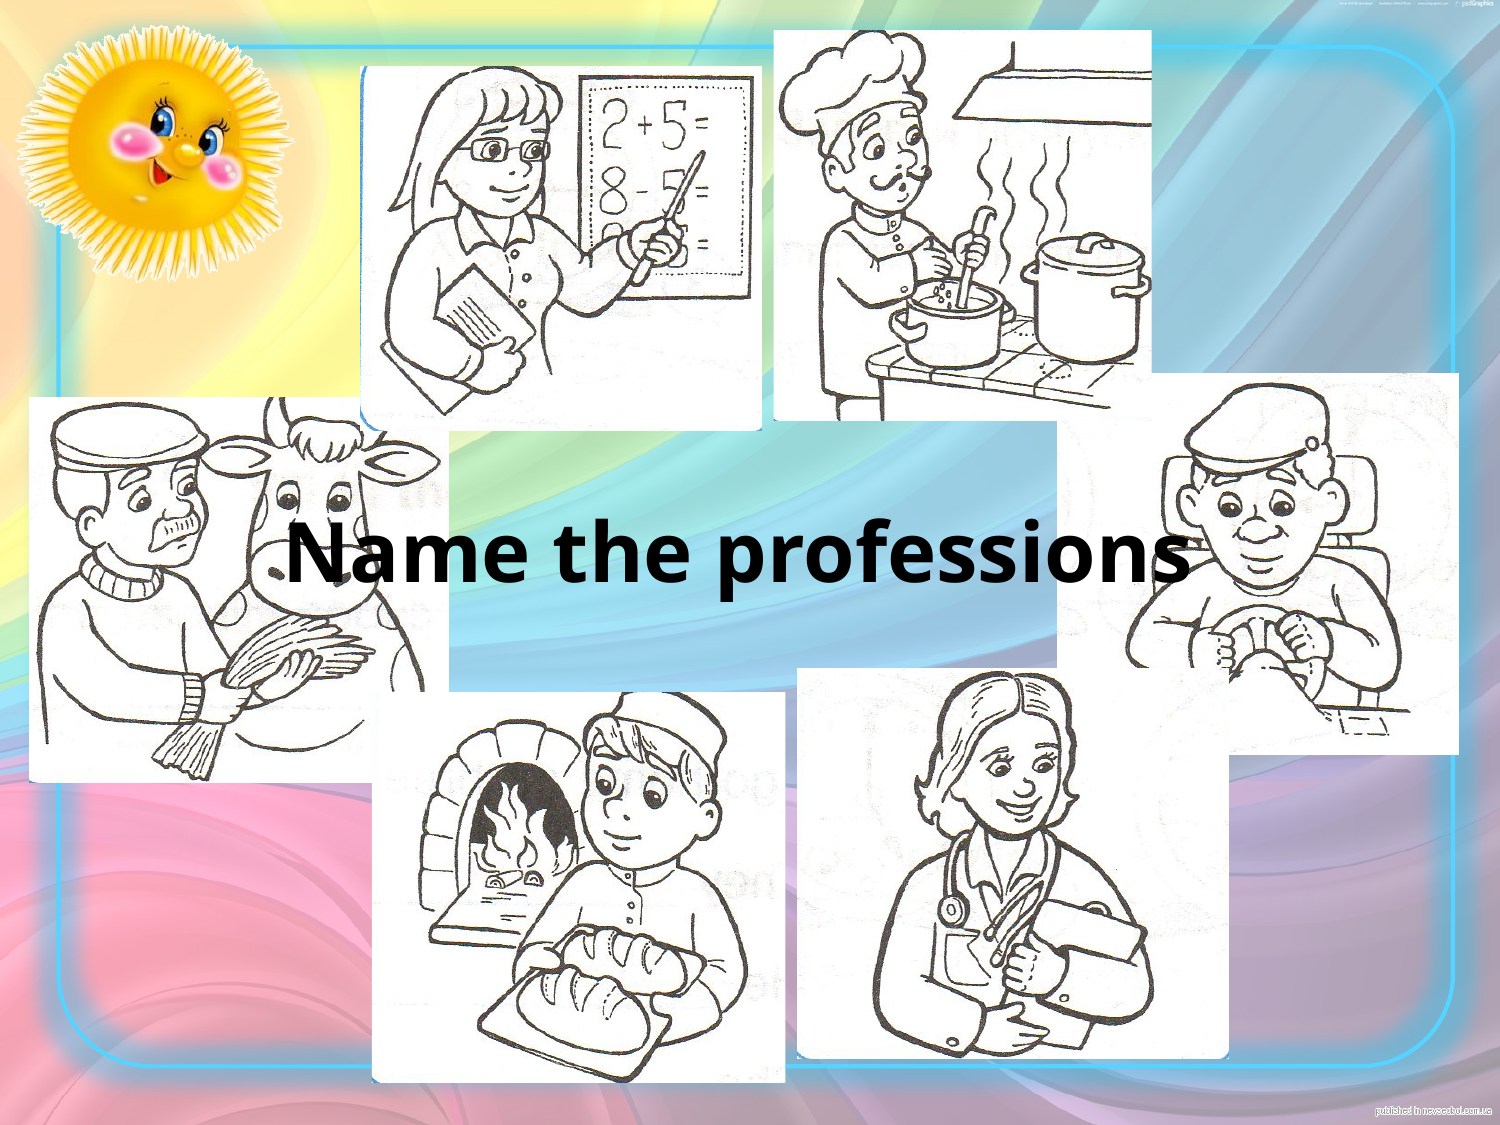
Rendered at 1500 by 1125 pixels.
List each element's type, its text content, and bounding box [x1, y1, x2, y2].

text_box Name the professions [452, 491, 1051, 607]
picture [29, 66, 786, 1083]
picture [773, 30, 1459, 1059]
picture [11, 11, 340, 340]
